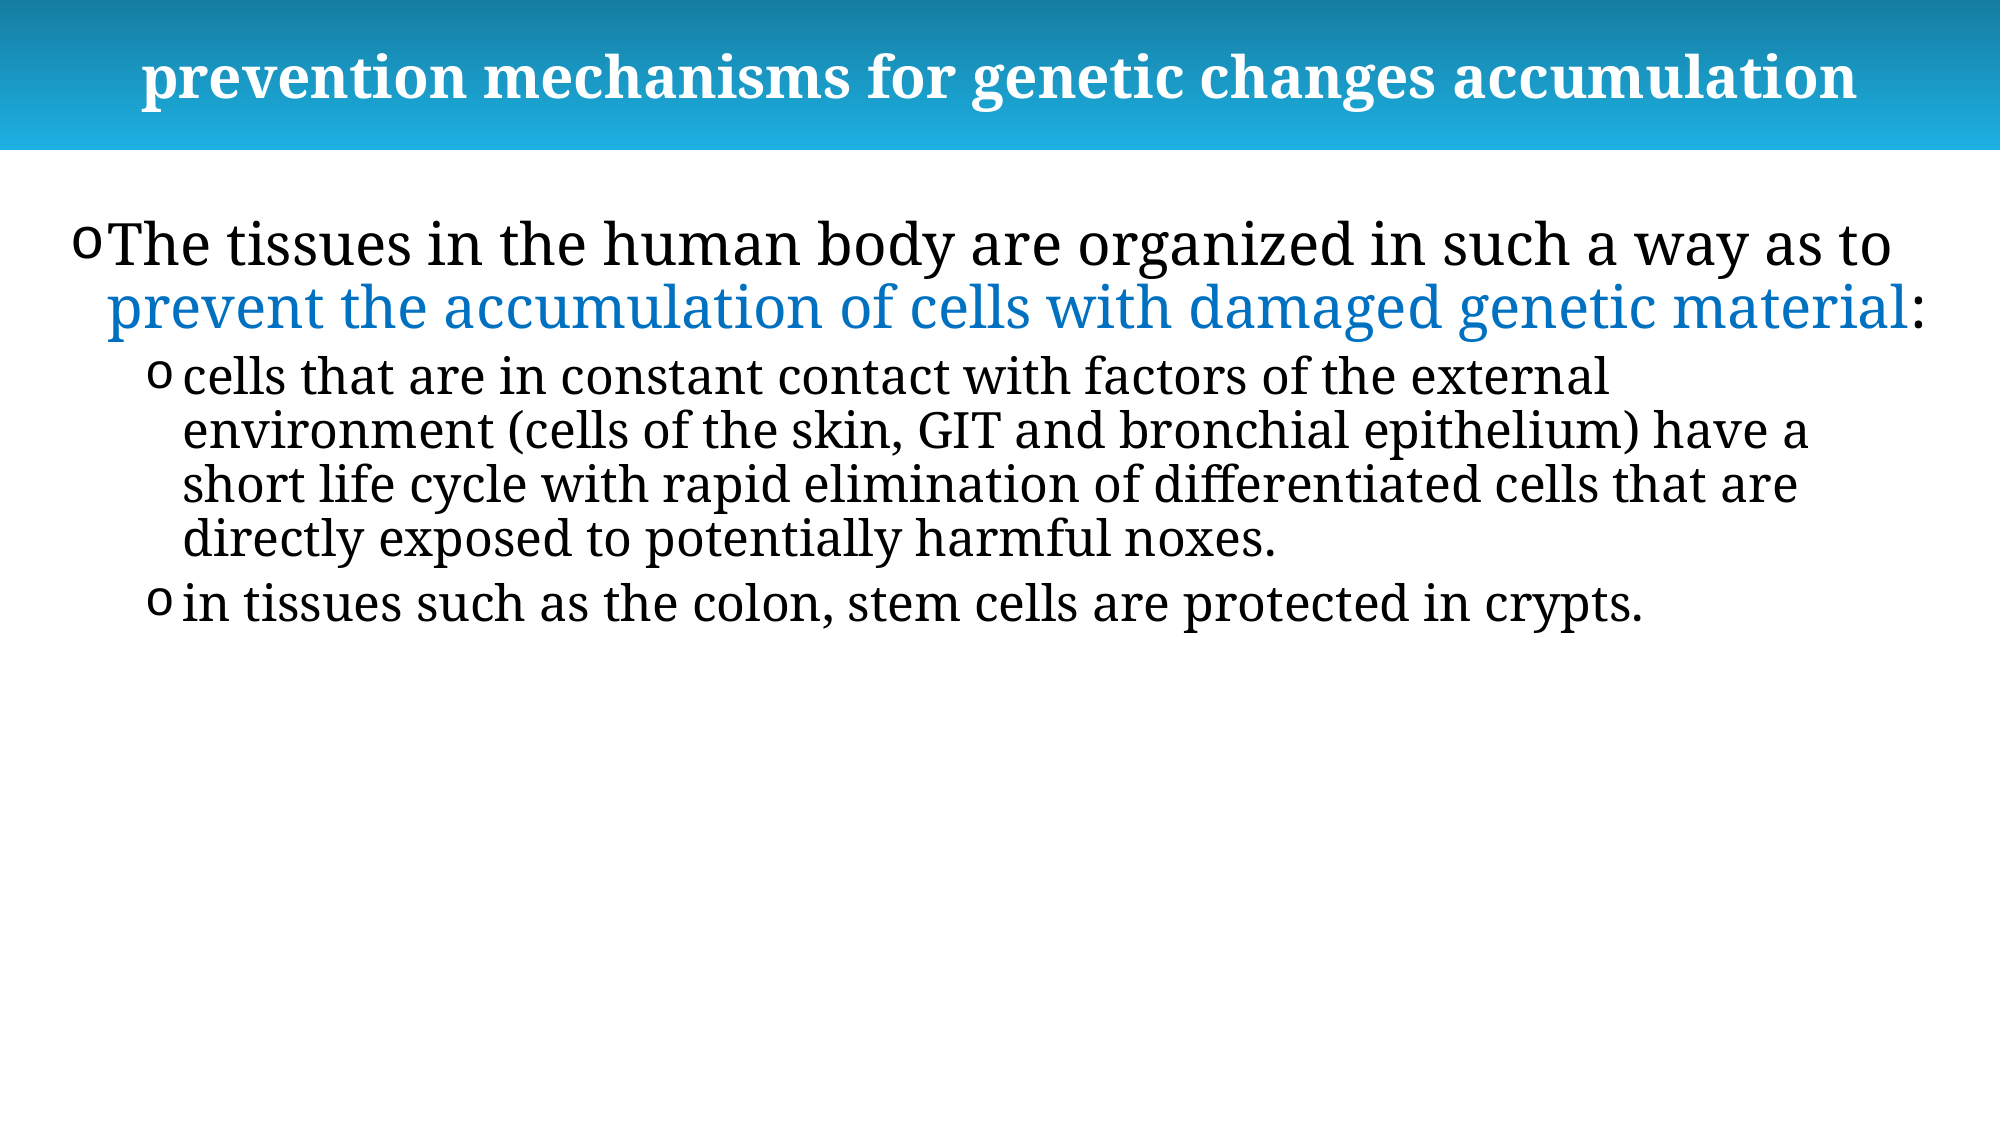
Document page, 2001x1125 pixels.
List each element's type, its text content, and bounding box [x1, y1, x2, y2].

text_box prevention mechanisms for genetic changes accumulation [0, 0, 2000, 150]
list The tissues in the human body are organized in such a way as to prevent the accumulation of cells with damaged genetic material: cells that are in constant contact with factors of the external environment (cells of the skin, GIT and bronchial epithelium) have a short life cycle with rapid elimination of differentiated cells that are directly exposed to potentially harmful noxes. in tissues such as the colon, stem cells are protected in crypts. [55, 208, 1945, 1071]
